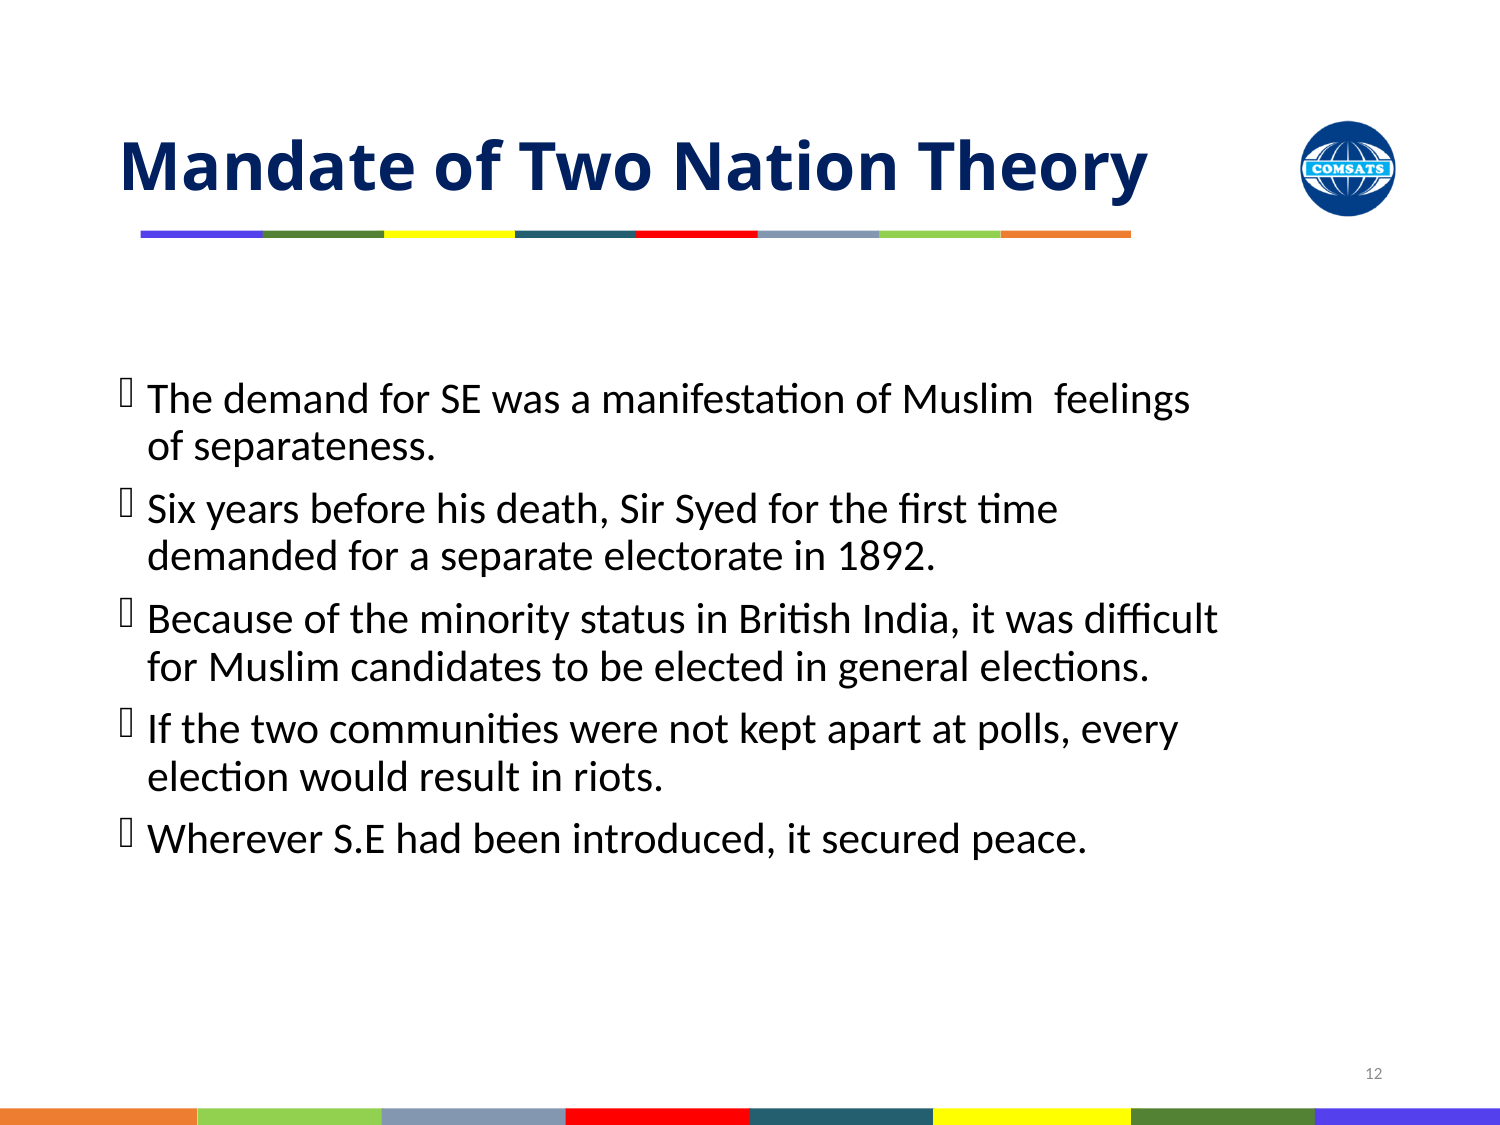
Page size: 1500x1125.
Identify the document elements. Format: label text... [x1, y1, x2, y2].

title Mandate of Two Nation Theory [103, 60, 1398, 278]
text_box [0, 1108, 1500, 1125]
slide_number 12 [1060, 1042, 1398, 1103]
list The demand for SE was a manifestation of Muslim feelings of separateness. Six years before his death, Sir Syed for the first time demanded for a separate electorate in 1892. Because of the minority status in British India, it was difficult for Muslim candidates to be elected in general elections. If the two communities were not kept apart at polls, every election would result in riots. Wherever S.E had been introduced, it secured peace. [103, 299, 1250, 1014]
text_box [140, 230, 1131, 239]
